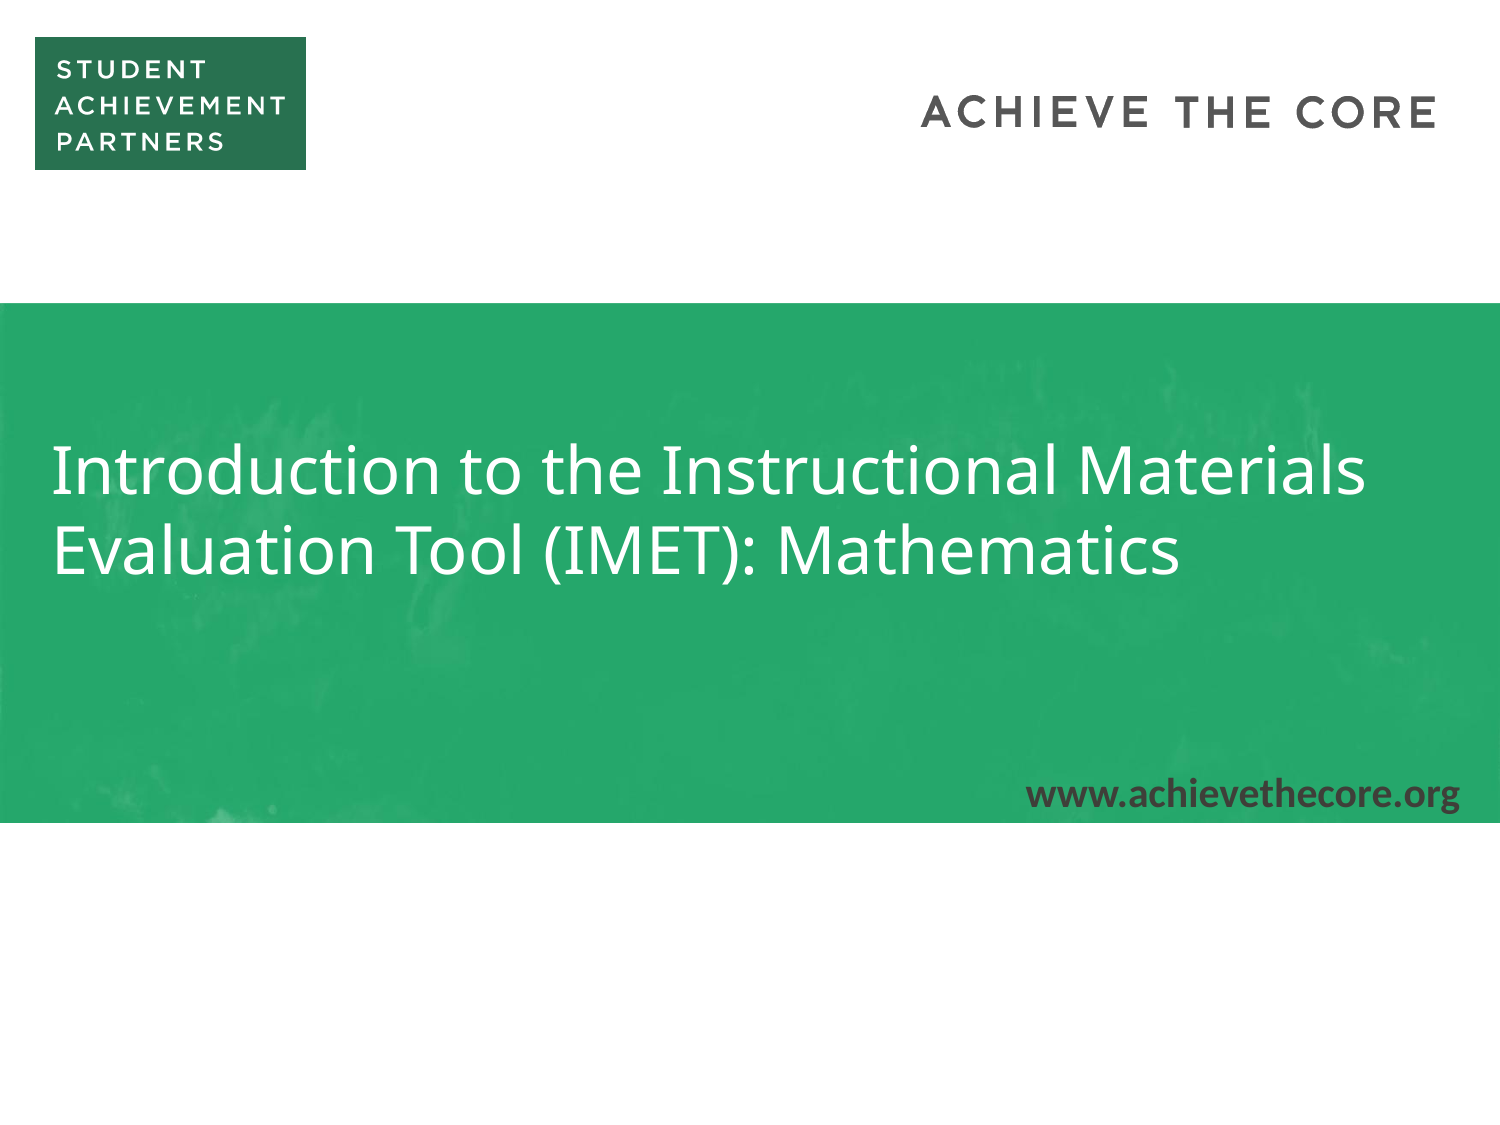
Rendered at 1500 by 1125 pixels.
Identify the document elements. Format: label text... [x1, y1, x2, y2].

title Introduction to the Instructional Materials Evaluation Tool (IMET): Mathematics [35, 387, 1478, 629]
picture [0, 304, 1500, 823]
picture [35, 37, 306, 170]
text_box www.achievethecore.org [1010, 757, 1476, 823]
picture [878, 46, 1478, 170]
